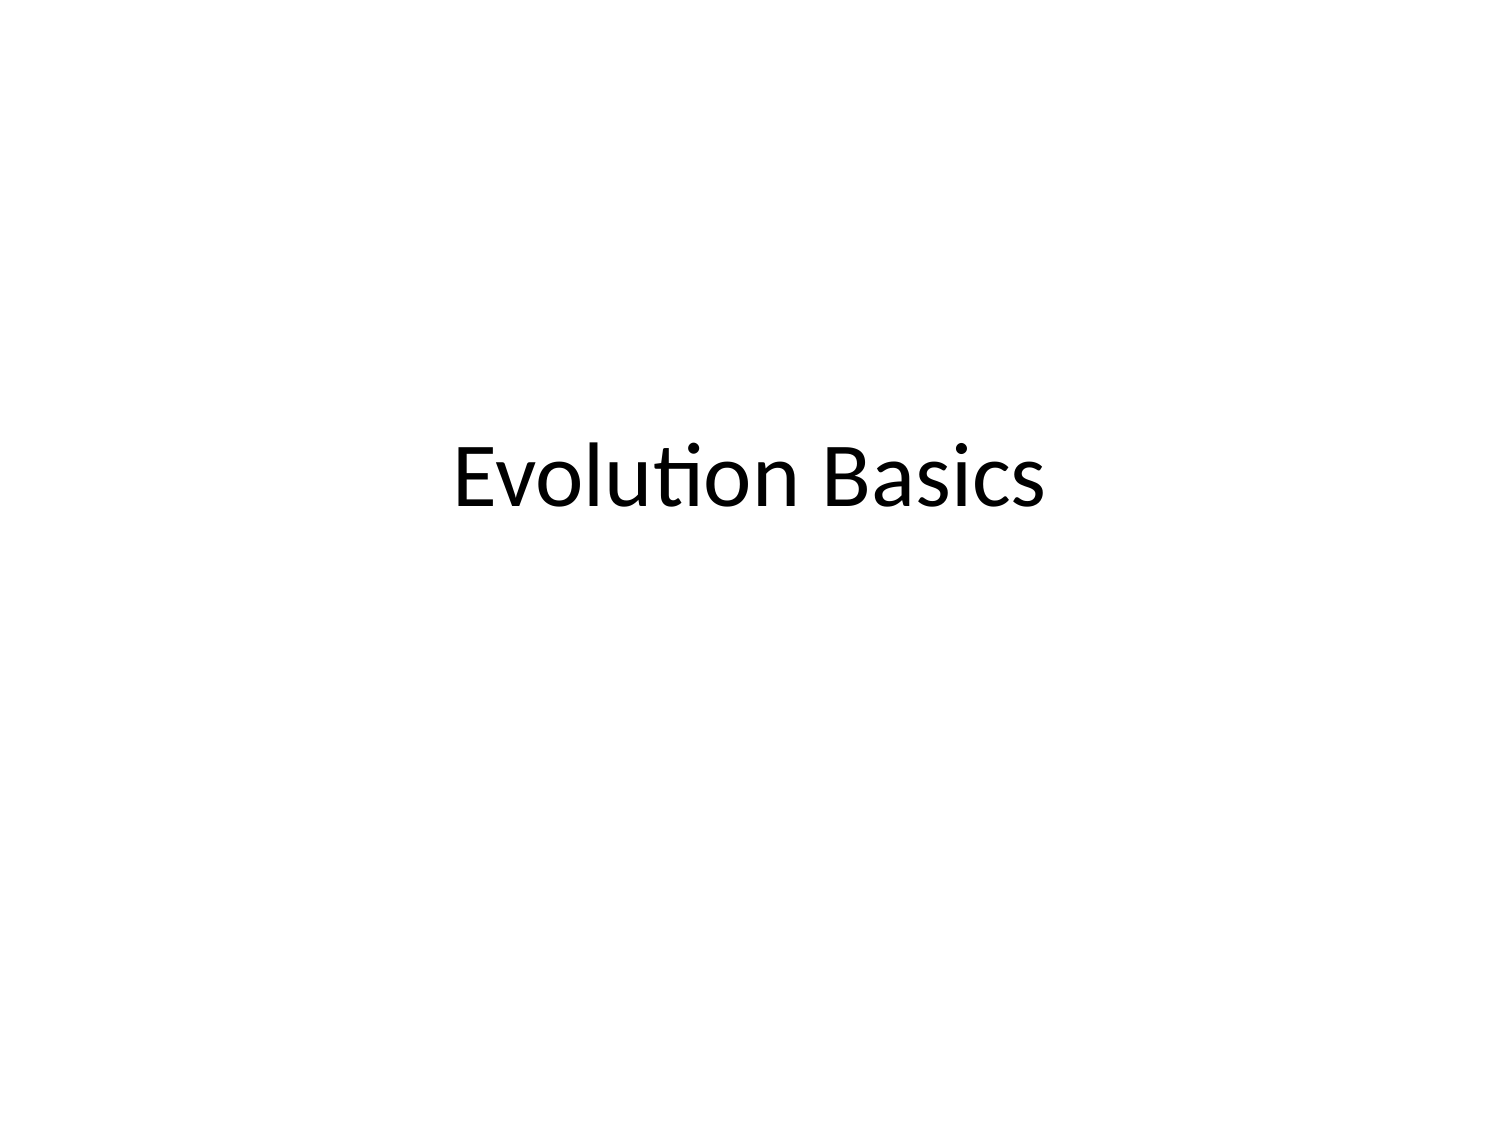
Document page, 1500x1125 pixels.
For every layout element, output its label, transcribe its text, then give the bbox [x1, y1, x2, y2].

title Evolution Basics [112, 349, 1388, 591]
